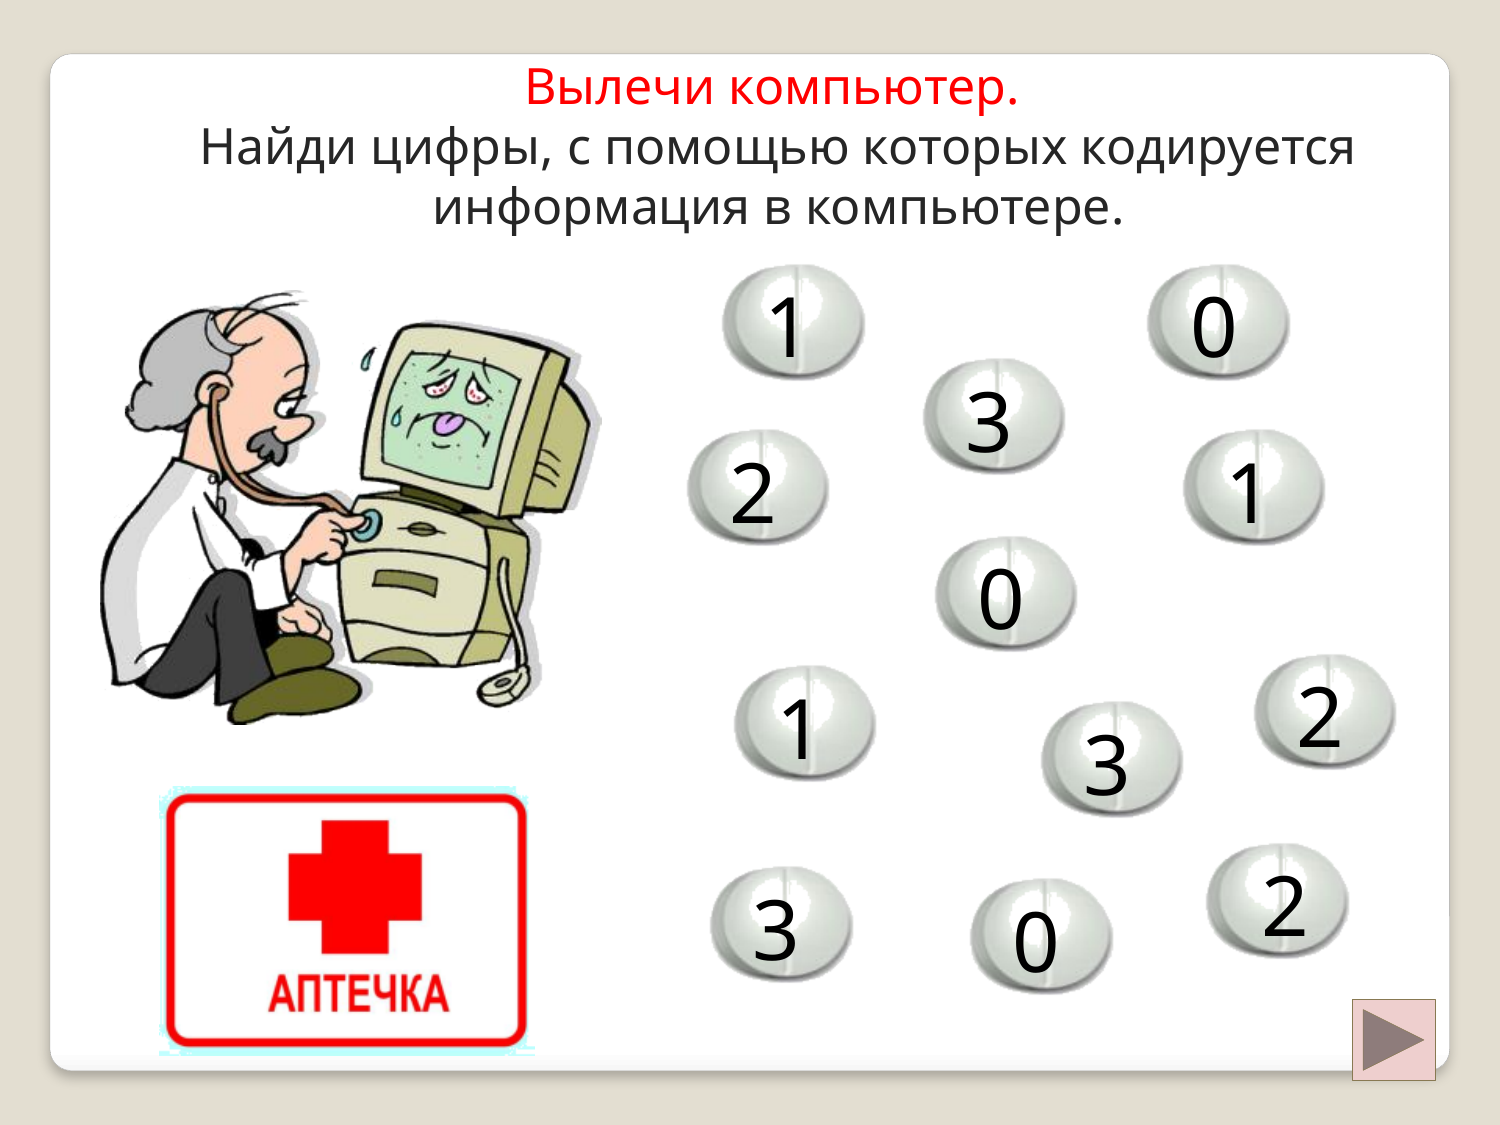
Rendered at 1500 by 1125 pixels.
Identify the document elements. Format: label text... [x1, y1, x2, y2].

text_box Вылечи компьютер. Найди цифры, с помощью которых кодируется информация в компьютере. [140, 46, 1417, 242]
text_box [1245, 644, 1400, 776]
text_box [1139, 255, 1294, 386]
text_box [1349, 996, 1438, 1084]
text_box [915, 349, 1070, 480]
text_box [1198, 833, 1353, 965]
picture [159, 786, 535, 1056]
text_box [725, 656, 881, 788]
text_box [962, 869, 1117, 1000]
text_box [926, 526, 1081, 658]
picture [100, 290, 603, 726]
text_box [702, 857, 857, 988]
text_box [714, 255, 869, 386]
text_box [1174, 420, 1330, 551]
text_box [678, 420, 834, 551]
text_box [1033, 692, 1188, 823]
